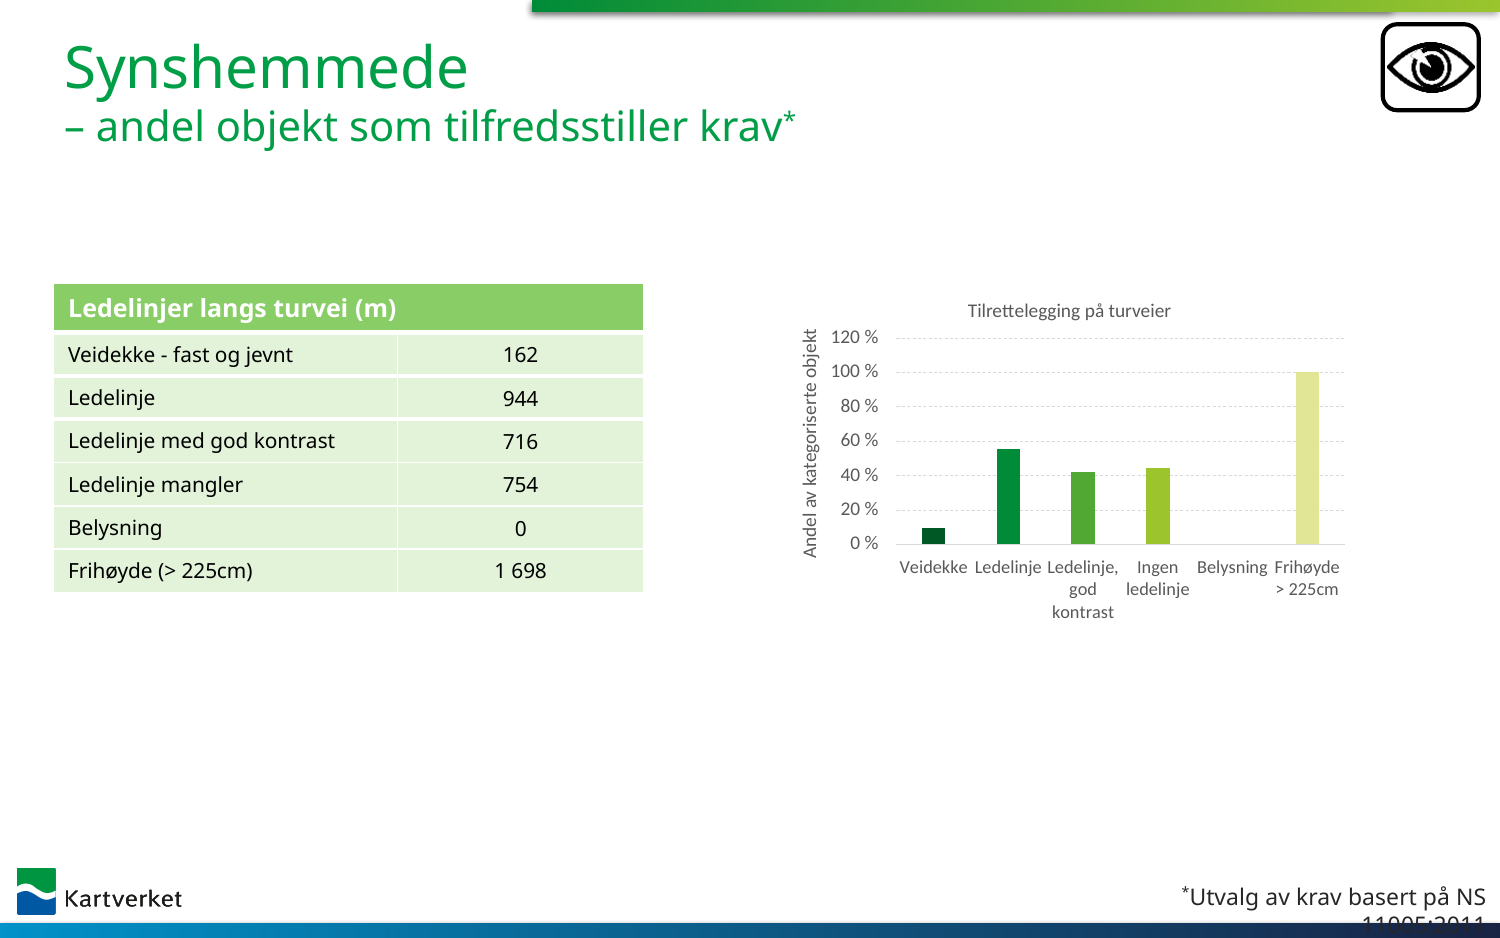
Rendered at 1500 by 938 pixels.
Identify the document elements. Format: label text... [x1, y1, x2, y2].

table_cell 716 [398, 421, 643, 462]
table_cell 1 698 [398, 550, 643, 592]
text_box Synshemmede – andel objekt som tilfredsstiller krav* [49, 24, 1431, 158]
table_cell 0 [398, 507, 643, 548]
table_cell Frihøyde (> 225cm) [54, 550, 397, 592]
table_cell 944 [398, 378, 643, 417]
picture [791, 291, 1348, 630]
table_header Ledelinjer langs turvei (m) [54, 284, 643, 330]
table_cell 162 [398, 335, 643, 374]
table_cell Ledelinje [54, 378, 397, 417]
table_cell Belysning [54, 507, 397, 548]
table_cell Ledelinje med god kontrast [54, 421, 397, 462]
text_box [1382, 24, 1480, 111]
table_cell 754 [398, 463, 643, 505]
table_cell Ledelinje mangler [54, 463, 397, 505]
table_cell Veidekke - fast og jevnt [54, 335, 397, 374]
text_box *Utvalg av krav basert på NS 11005:2011 [1068, 873, 1500, 938]
